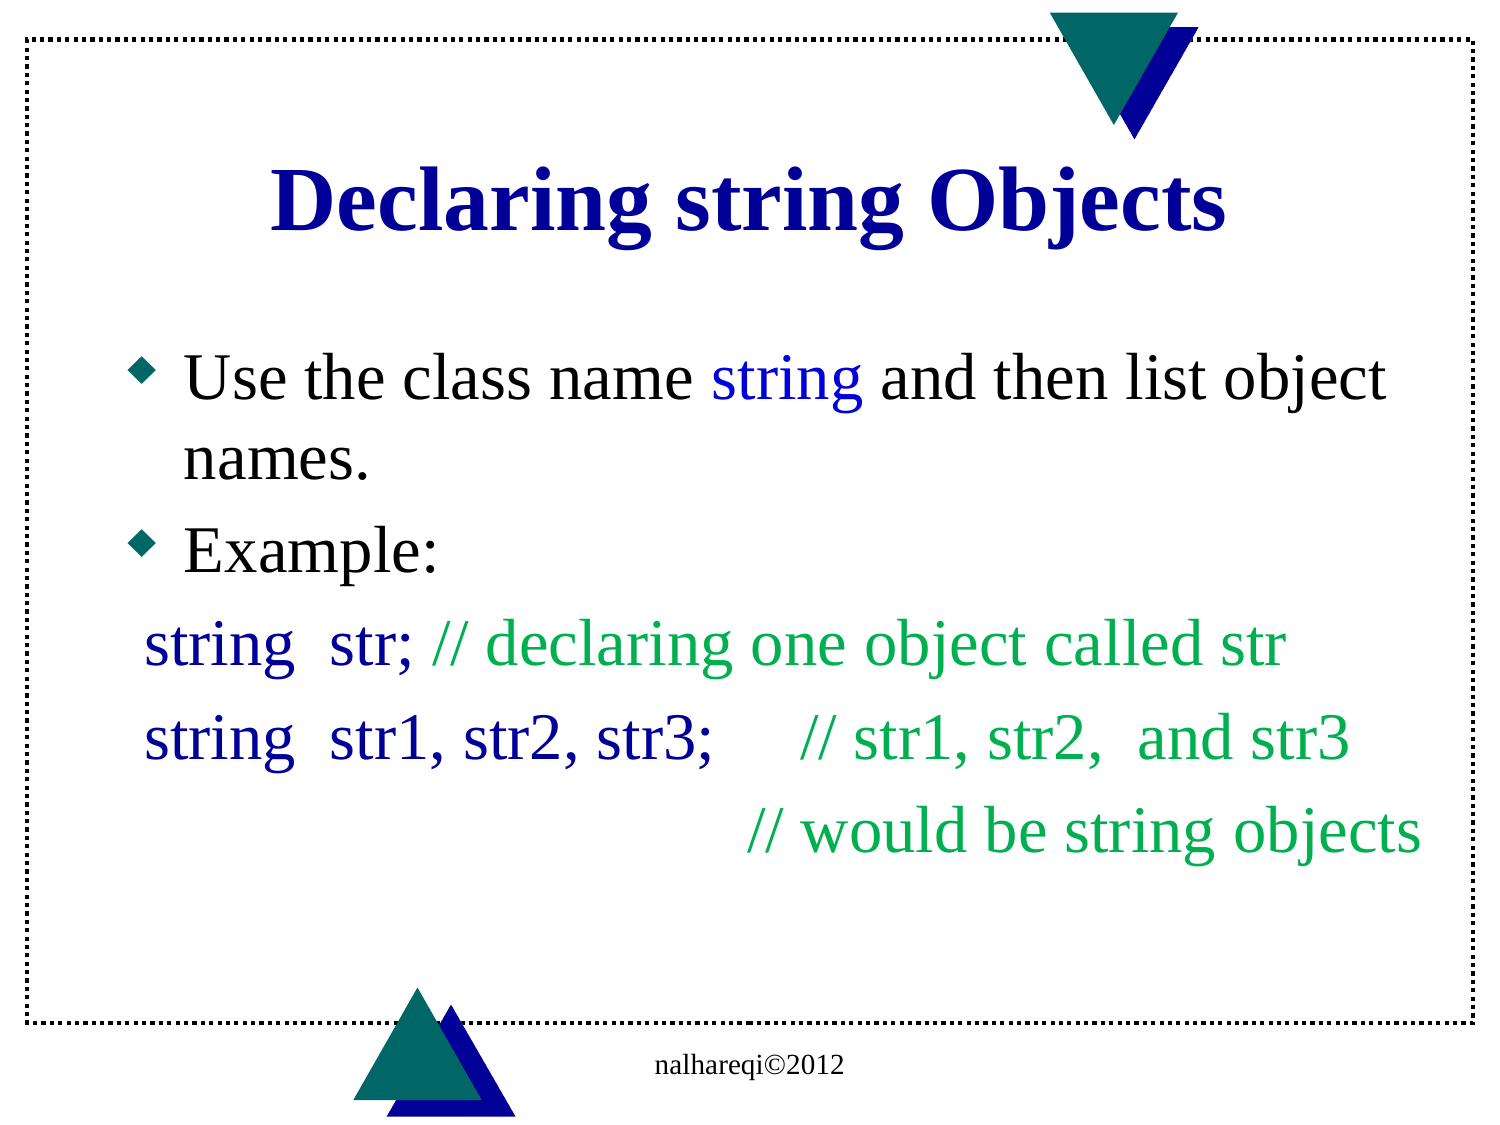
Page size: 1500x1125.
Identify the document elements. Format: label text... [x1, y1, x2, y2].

footer nalhareqi©2012 [512, 1024, 988, 1101]
title Declaring string Objects [112, 99, 1388, 288]
list Use the class name string and then list object names. Example: string str; // declaring one object called str string str1, str2, str3; // str1, str2, and str3 // would be string objects [112, 324, 1448, 963]
